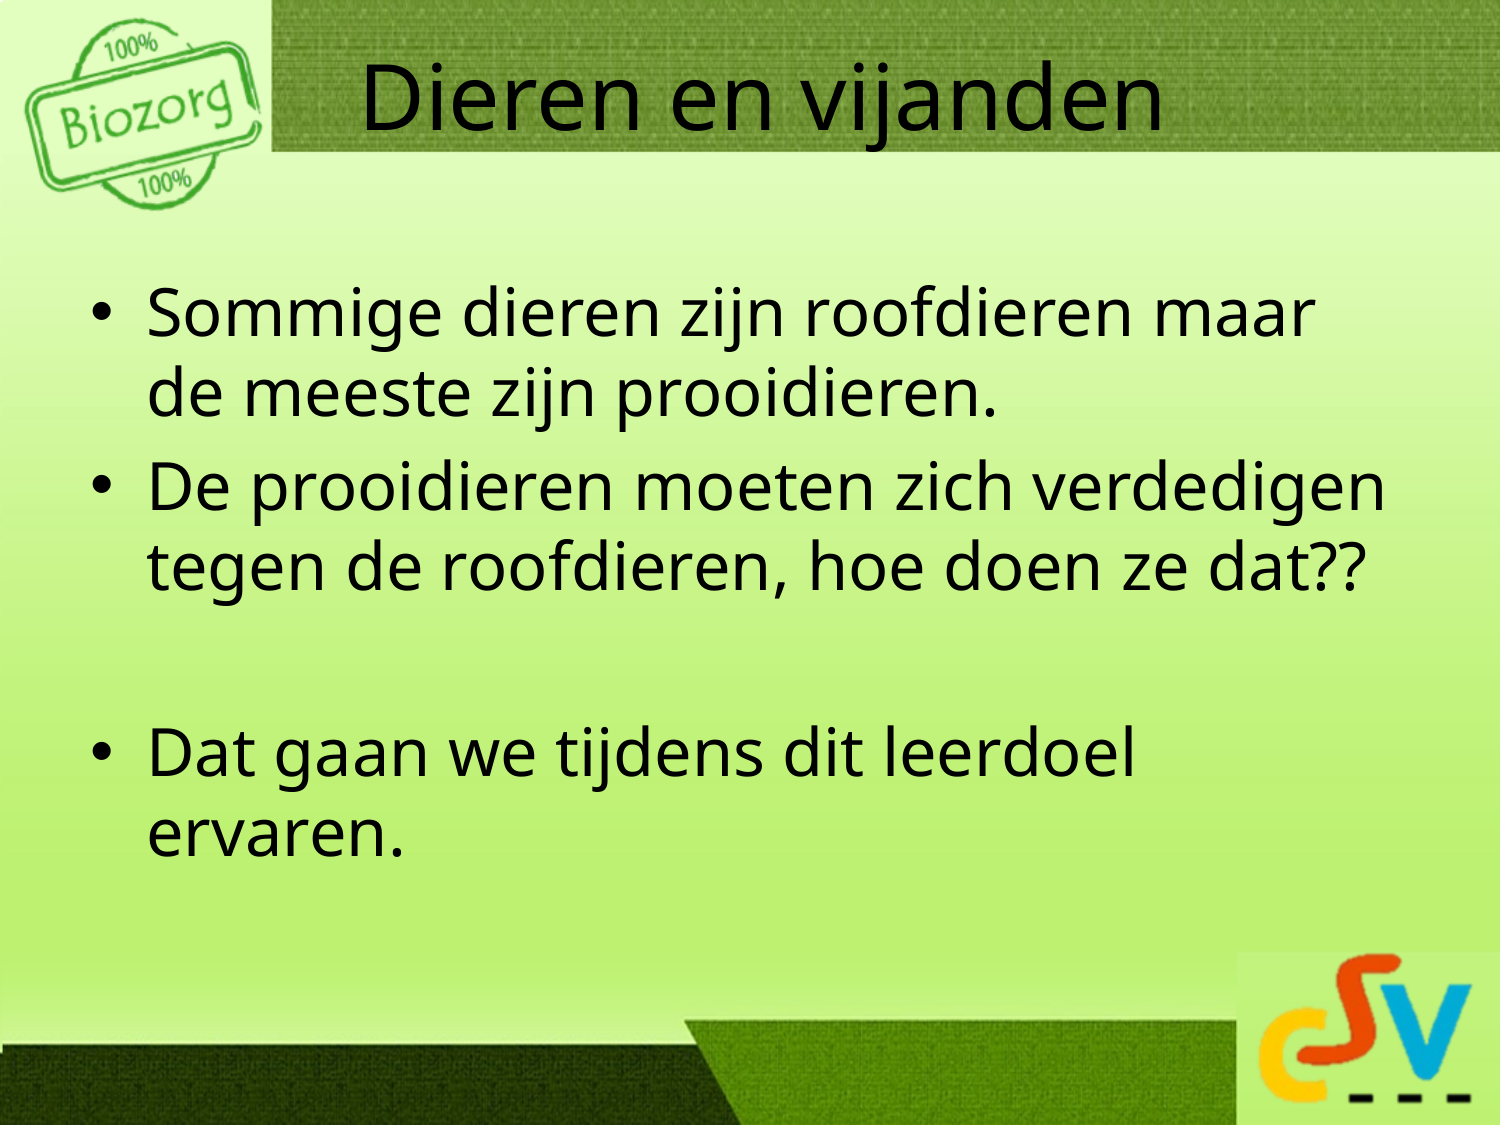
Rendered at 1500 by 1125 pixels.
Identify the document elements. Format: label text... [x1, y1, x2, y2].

list Sommige dieren zijn roofdieren maar de meeste zijn prooidieren. De prooidieren moeten zich verdedigen tegen de roofdieren, hoe doen ze dat?? Dat gaan we tijdens dit leerdoel ervaren. [75, 262, 1425, 1005]
title Dieren en vijanden [88, 0, 1439, 188]
picture [0, 0, 1500, 1125]
